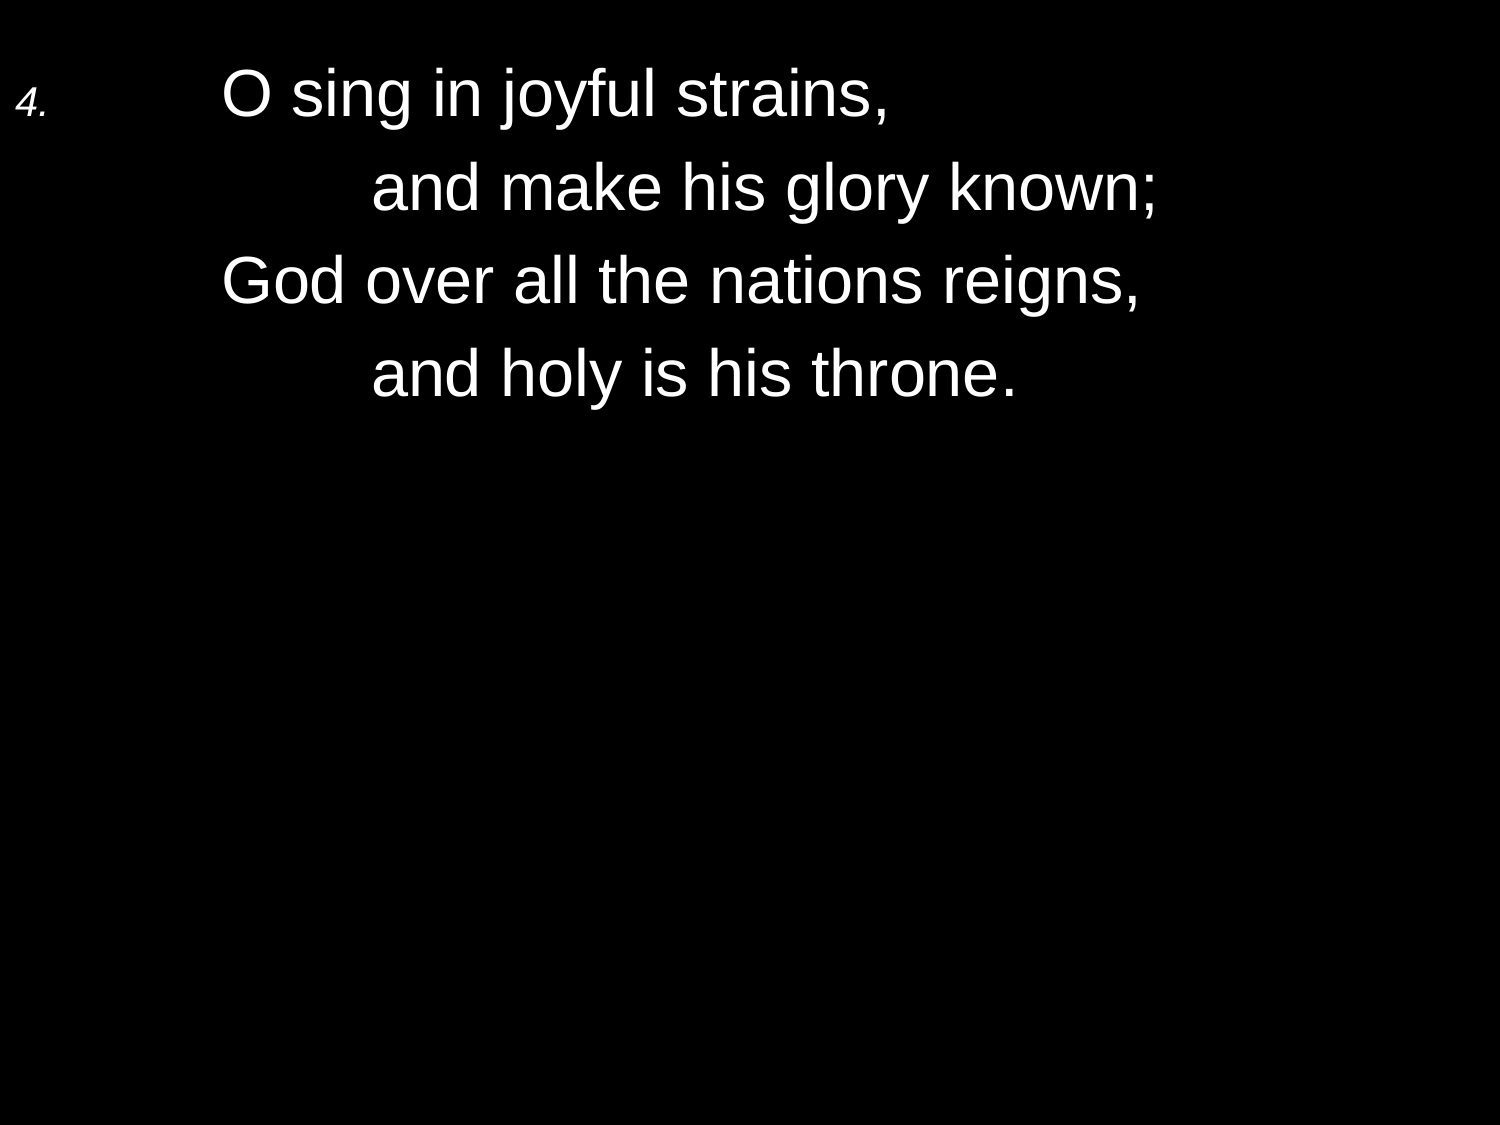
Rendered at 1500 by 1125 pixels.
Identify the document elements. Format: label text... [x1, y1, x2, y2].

list 4. O sing in joyful strains, and make his glory known; God over all the nations reigns, and holy is his throne. [0, 42, 1500, 1047]
